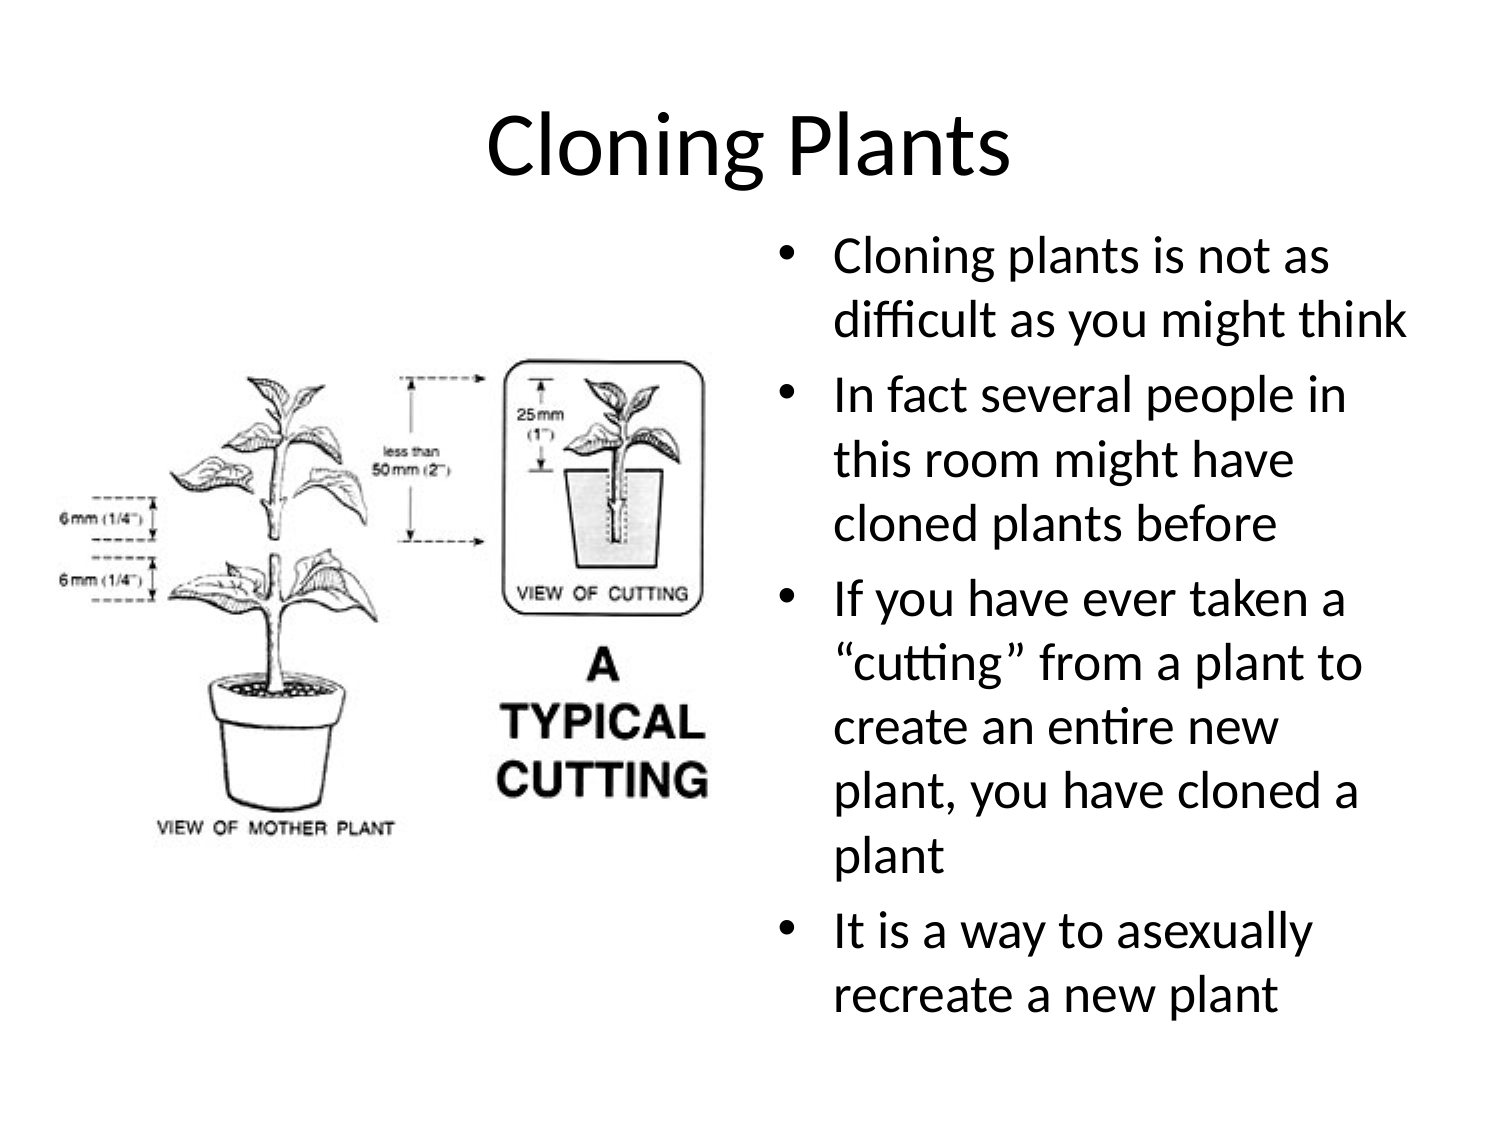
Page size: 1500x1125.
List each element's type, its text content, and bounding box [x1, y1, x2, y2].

title Cloning Plants [75, 45, 1425, 233]
list Cloning plants is not as difficult as you might think In fact several people in this room might have cloned plants before If you have ever taken a “cutting” from a plant to create an entire new plant, you have cloned a plant It is a way to asexually recreate a new plant [762, 212, 1425, 1038]
picture [24, 337, 774, 857]
